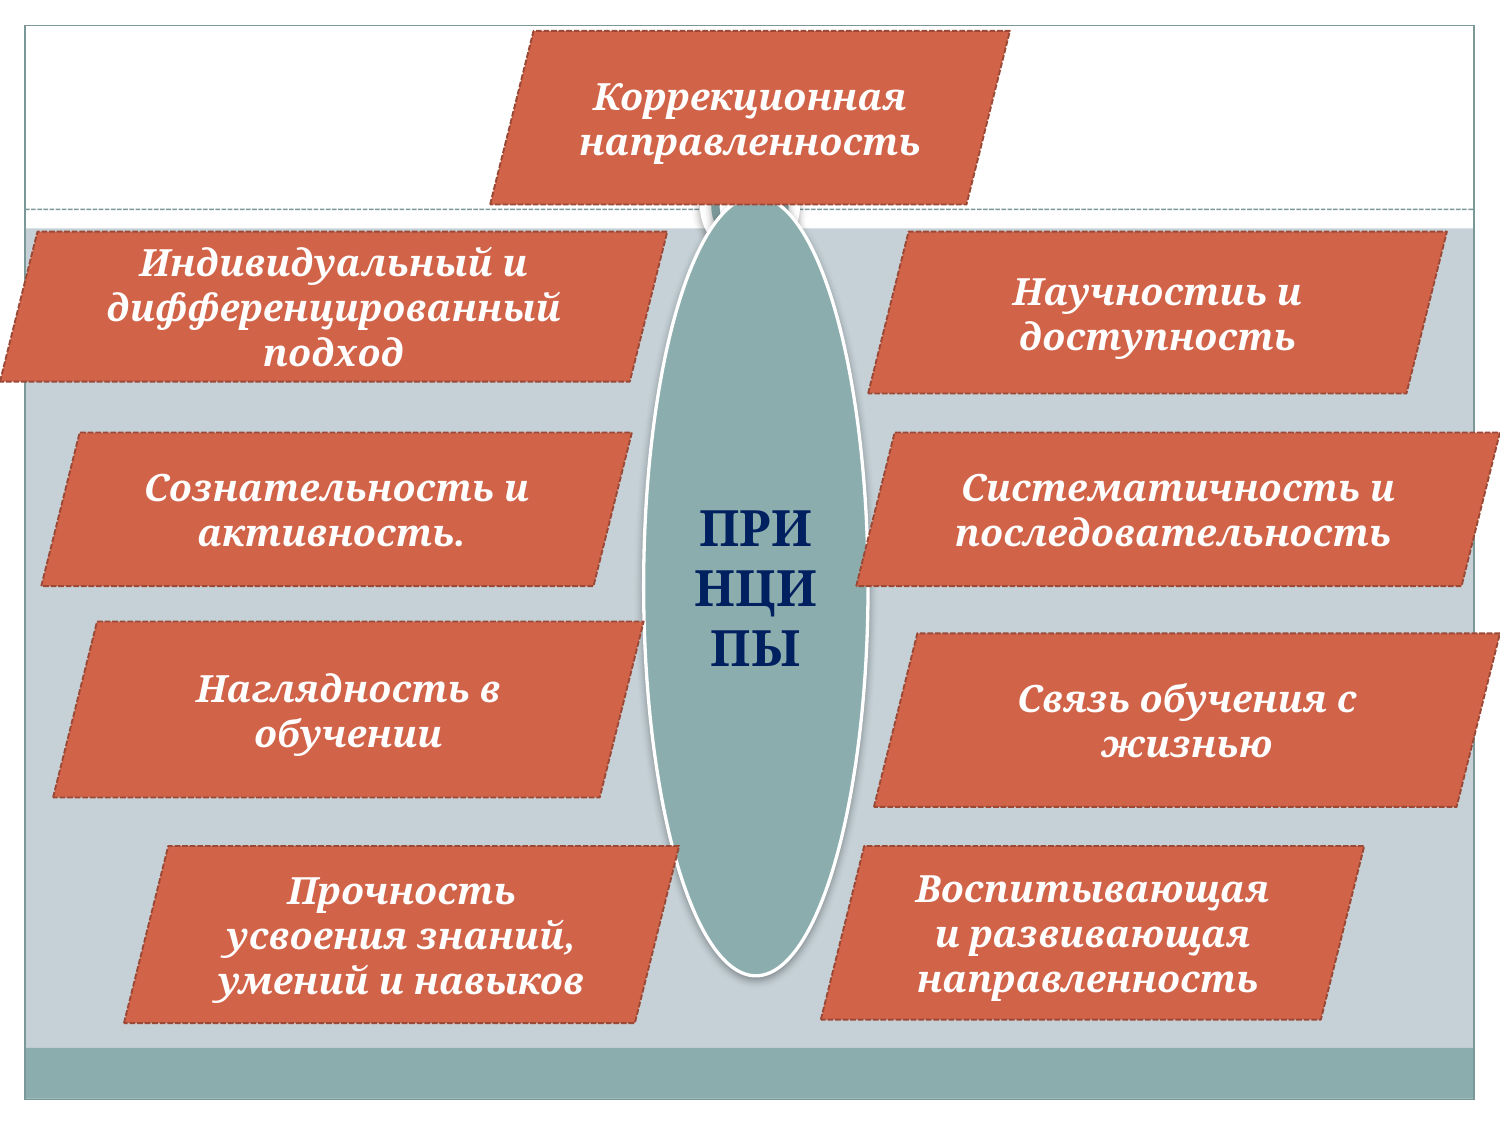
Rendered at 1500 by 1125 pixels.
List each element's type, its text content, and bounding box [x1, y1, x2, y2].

text_box Систематичность и последовательность [855, 431, 1500, 588]
text_box Индивидуальный и дифференцированный подход [0, 230, 668, 383]
text_box Воспитывающая и развивающая направленность [819, 845, 1365, 1021]
text_box Наглядность в обучении [52, 620, 645, 799]
text_box Научностиь и доступность [867, 230, 1448, 395]
text_box ПРИНЦИПЫ [641, 205, 870, 978]
text_box Коррекционная направленность [489, 29, 1011, 206]
text_box Прочность усвоения знаний, умений и навыков [123, 845, 681, 1025]
text_box Связь обучения с жизнью [873, 632, 1500, 808]
text_box Сознательность и активность. [40, 431, 633, 588]
